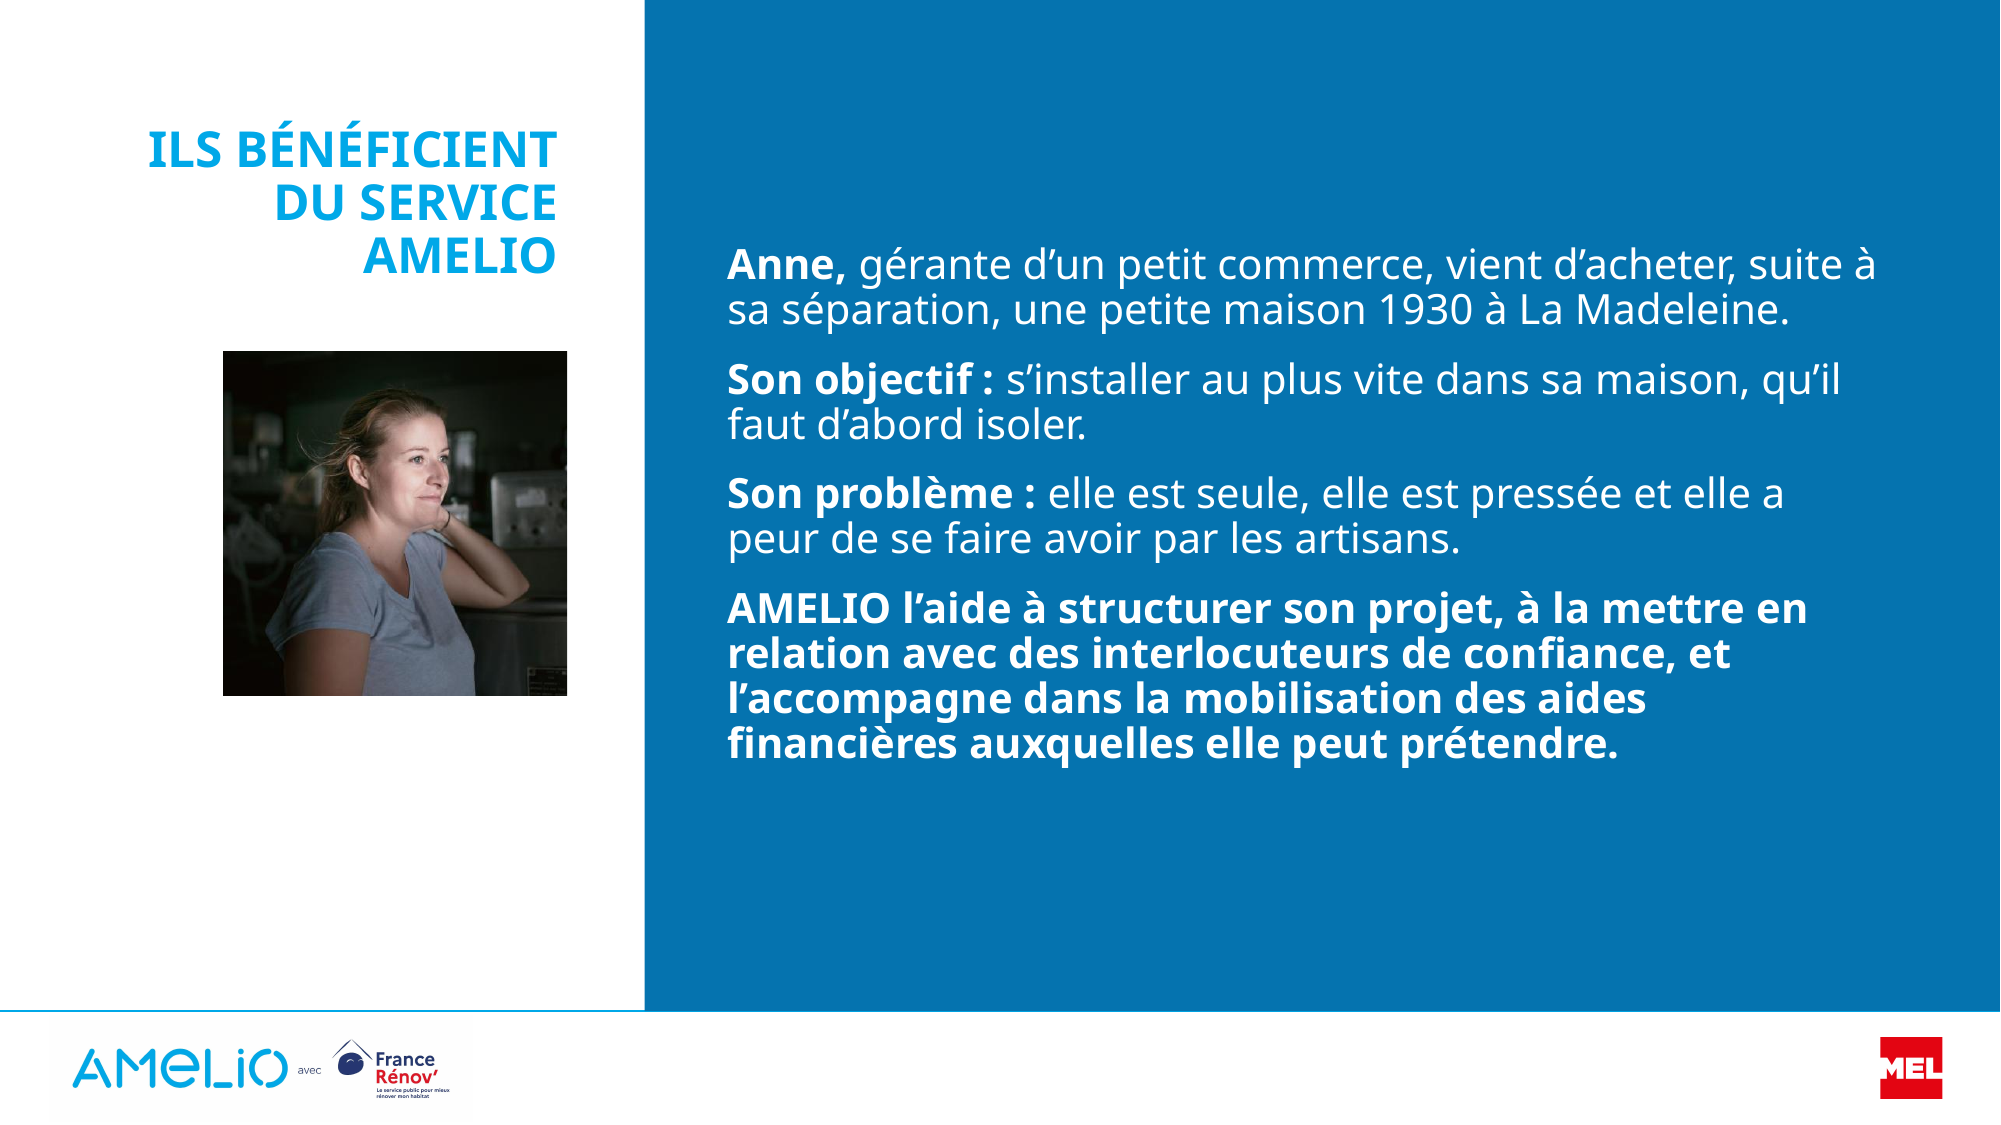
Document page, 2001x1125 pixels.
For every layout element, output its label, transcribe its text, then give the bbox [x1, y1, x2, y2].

title ILS BÉNÉFICIENT DU SERVICE AMELIO [95, 116, 574, 293]
picture [49, 1015, 473, 1122]
picture [222, 350, 568, 696]
picture [1880, 1037, 1943, 1099]
list Anne, gérante d’un petit commerce, vient d’acheter, suite à sa séparation, une petite maison 1930 à La Madeleine. Son objectif : s’installer au plus vite dans sa maison, qu’il faut d’abord isoler. Son problème : elle est seule, elle est pressée et elle a peur de se faire avoir par les artisans. AMELIO l’aide à structurer son projet, à la mettre en relation avec des interlocuteurs de confiance, et l’accompagne dans la mobilisation des aides financières auxquelles elle peut prétendre. [644, 0, 2000, 1012]
